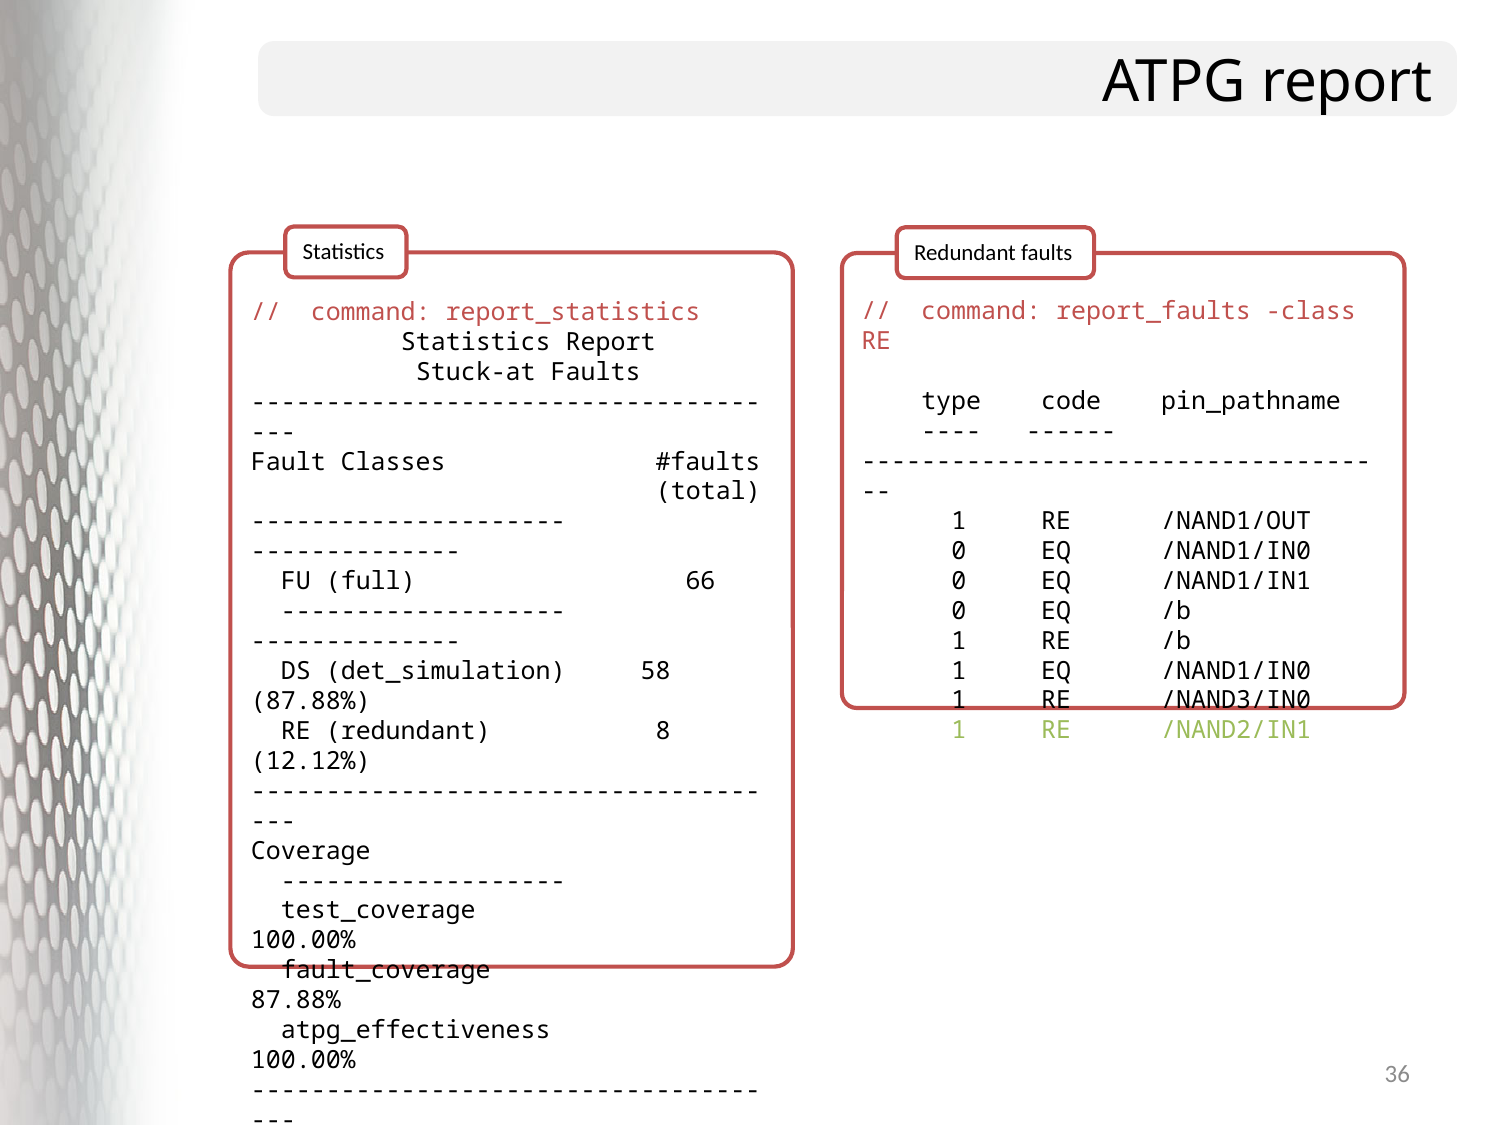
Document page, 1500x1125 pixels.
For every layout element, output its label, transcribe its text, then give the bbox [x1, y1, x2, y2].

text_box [230, 226, 794, 967]
picture [0, 0, 200, 1125]
title ATPG report [58, 40, 1449, 117]
slide_number 36 [1074, 1042, 1425, 1103]
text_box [841, 227, 1405, 709]
